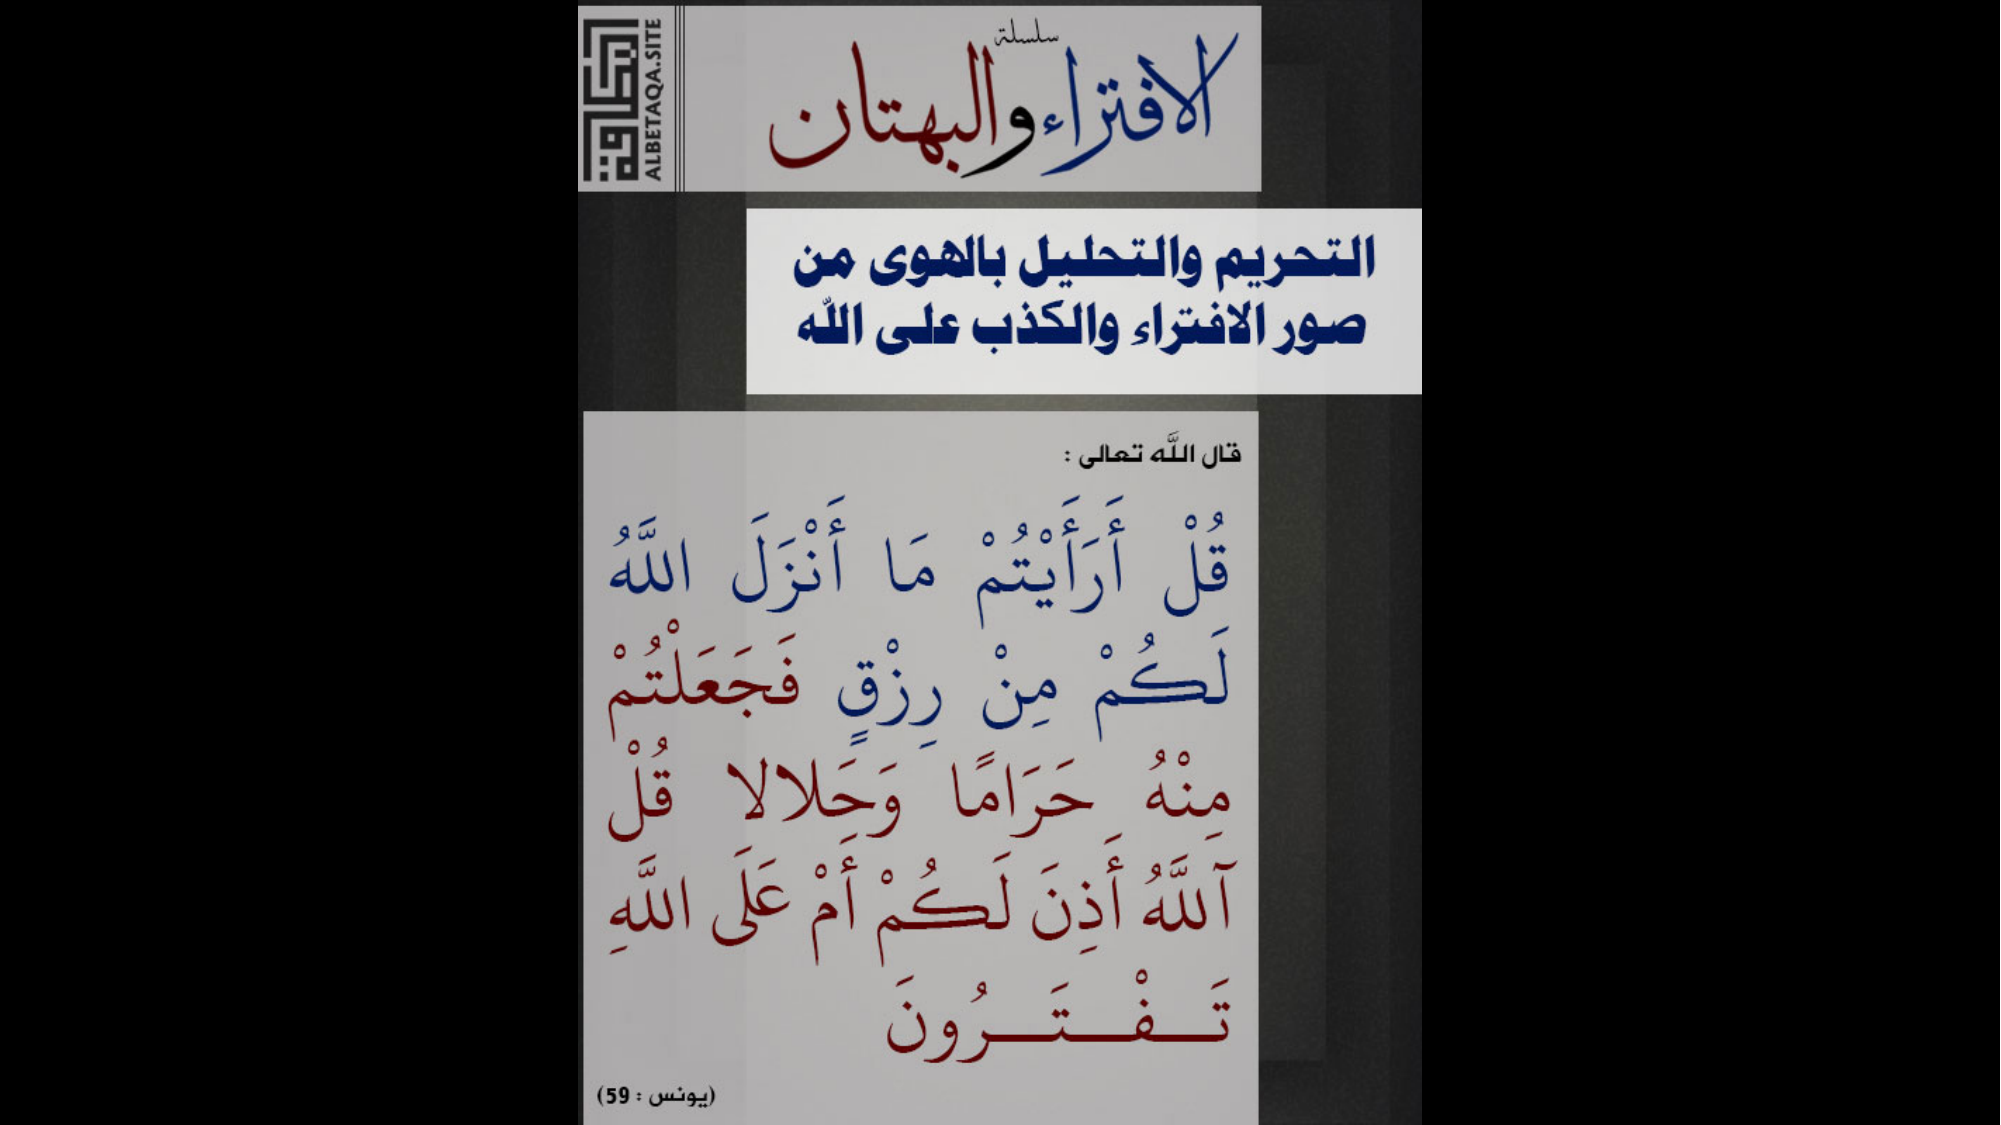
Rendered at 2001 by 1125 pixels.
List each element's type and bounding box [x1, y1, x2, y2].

picture [578, 0, 1422, 1125]
